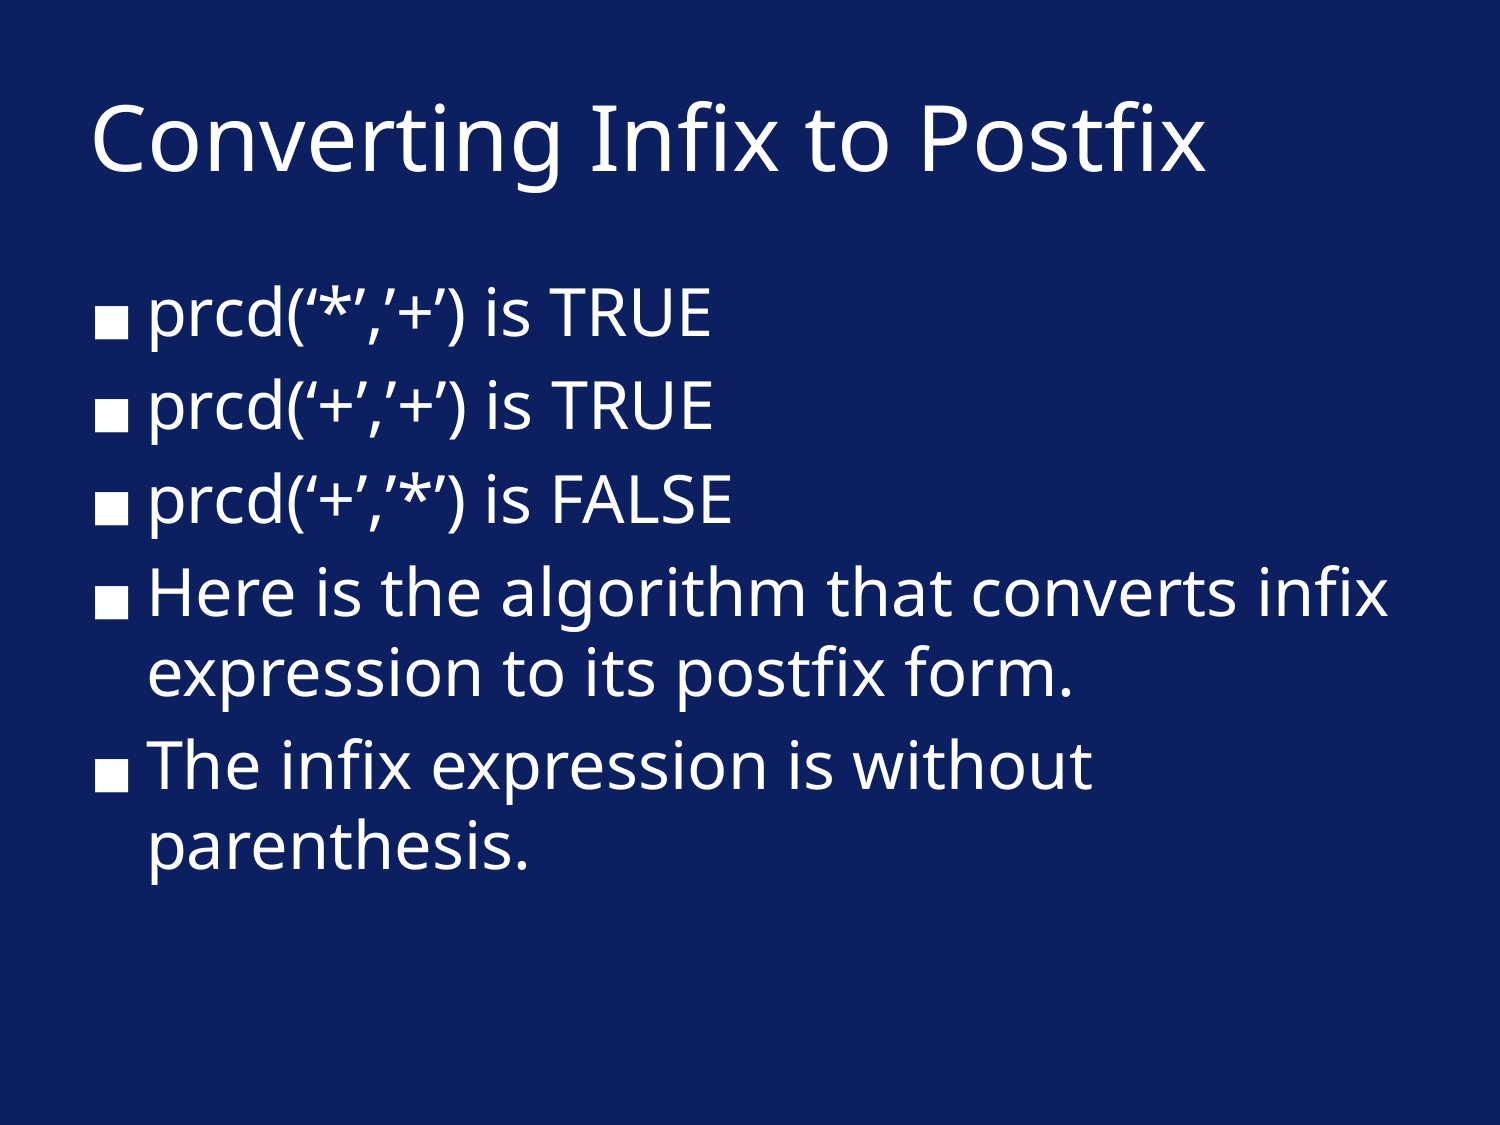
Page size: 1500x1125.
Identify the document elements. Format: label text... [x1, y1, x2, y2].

title Converting Infix to Postfix [74, 59, 1425, 210]
list prcd(‘*’,’+’) is TRUE prcd(‘+’,’+’) is TRUE prcd(‘+’,’*’) is FALSE Here is the algorithm that converts infix expression to its postfix form. The infix expression is without parenthesis. [74, 262, 1425, 1013]
